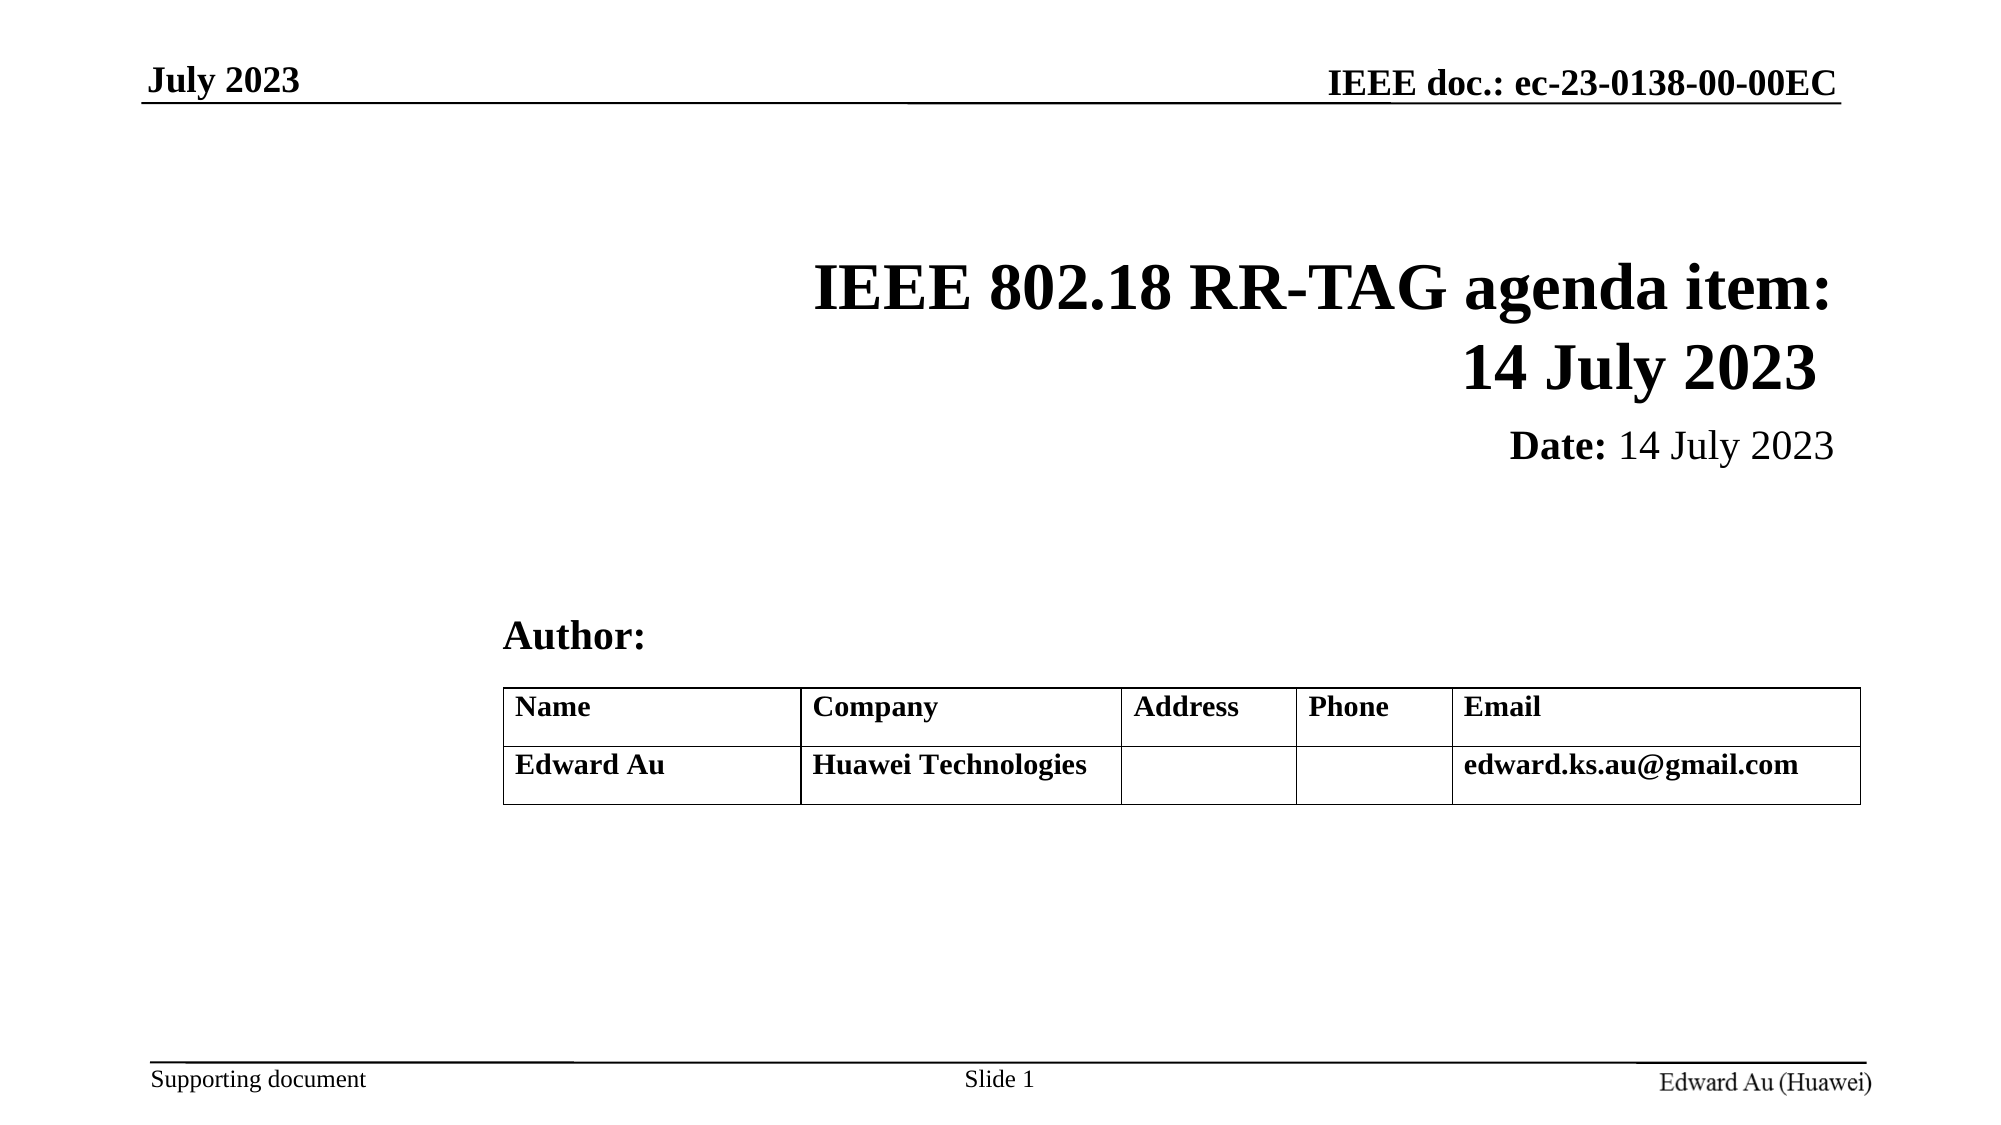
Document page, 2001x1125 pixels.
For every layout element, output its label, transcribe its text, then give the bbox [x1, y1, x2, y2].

list Date: 14 July 2023 [574, 410, 1851, 538]
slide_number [146, 54, 526, 101]
title IEEE 802.18 RR-TAG agenda item: 14 July 2023 [574, 235, 1851, 410]
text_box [487, 687, 1898, 1125]
text_box Author: [487, 599, 725, 663]
